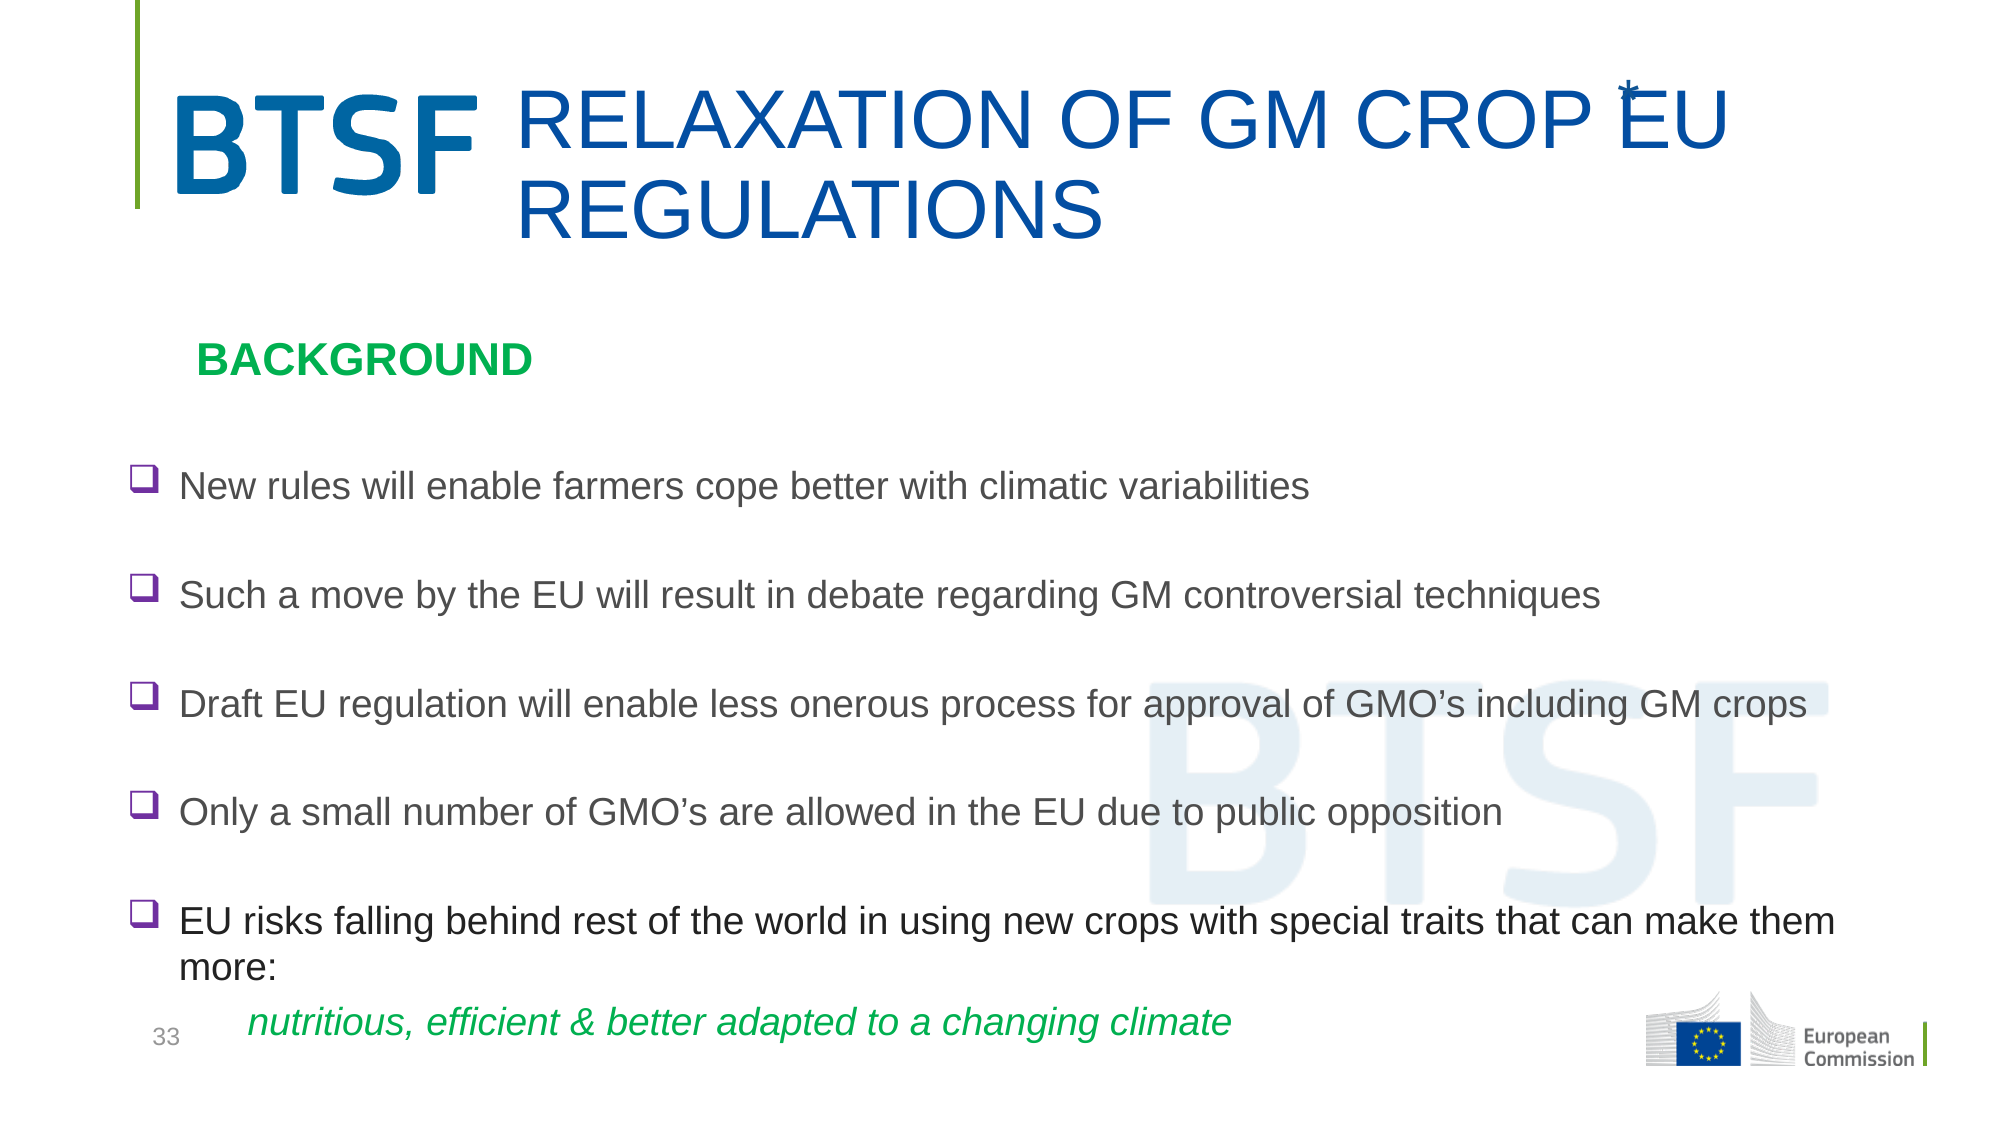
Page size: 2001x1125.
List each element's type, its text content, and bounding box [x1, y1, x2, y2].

text_box * [1602, 54, 1674, 140]
picture [148, 77, 516, 171]
text_box BACKGROUND New rules will enable farmers cope better with climatic variabilities Such a move by the EU will result in debate regarding GM controversial techniques Draft EU regulation will enable less onerous process for approval of GMO’s including GM crops Only a small number of GMO’s are allowed in the EU due to public opposition EU risks falling behind rest of the world in using new crops with special traits that can make them more: nutritious, efficient & better adapted to a changing climate [112, 171, 1902, 1066]
picture [1902, 991, 1927, 1066]
title RELAXATION OF GM CROP EU REGULATIONS [500, 127, 1888, 171]
